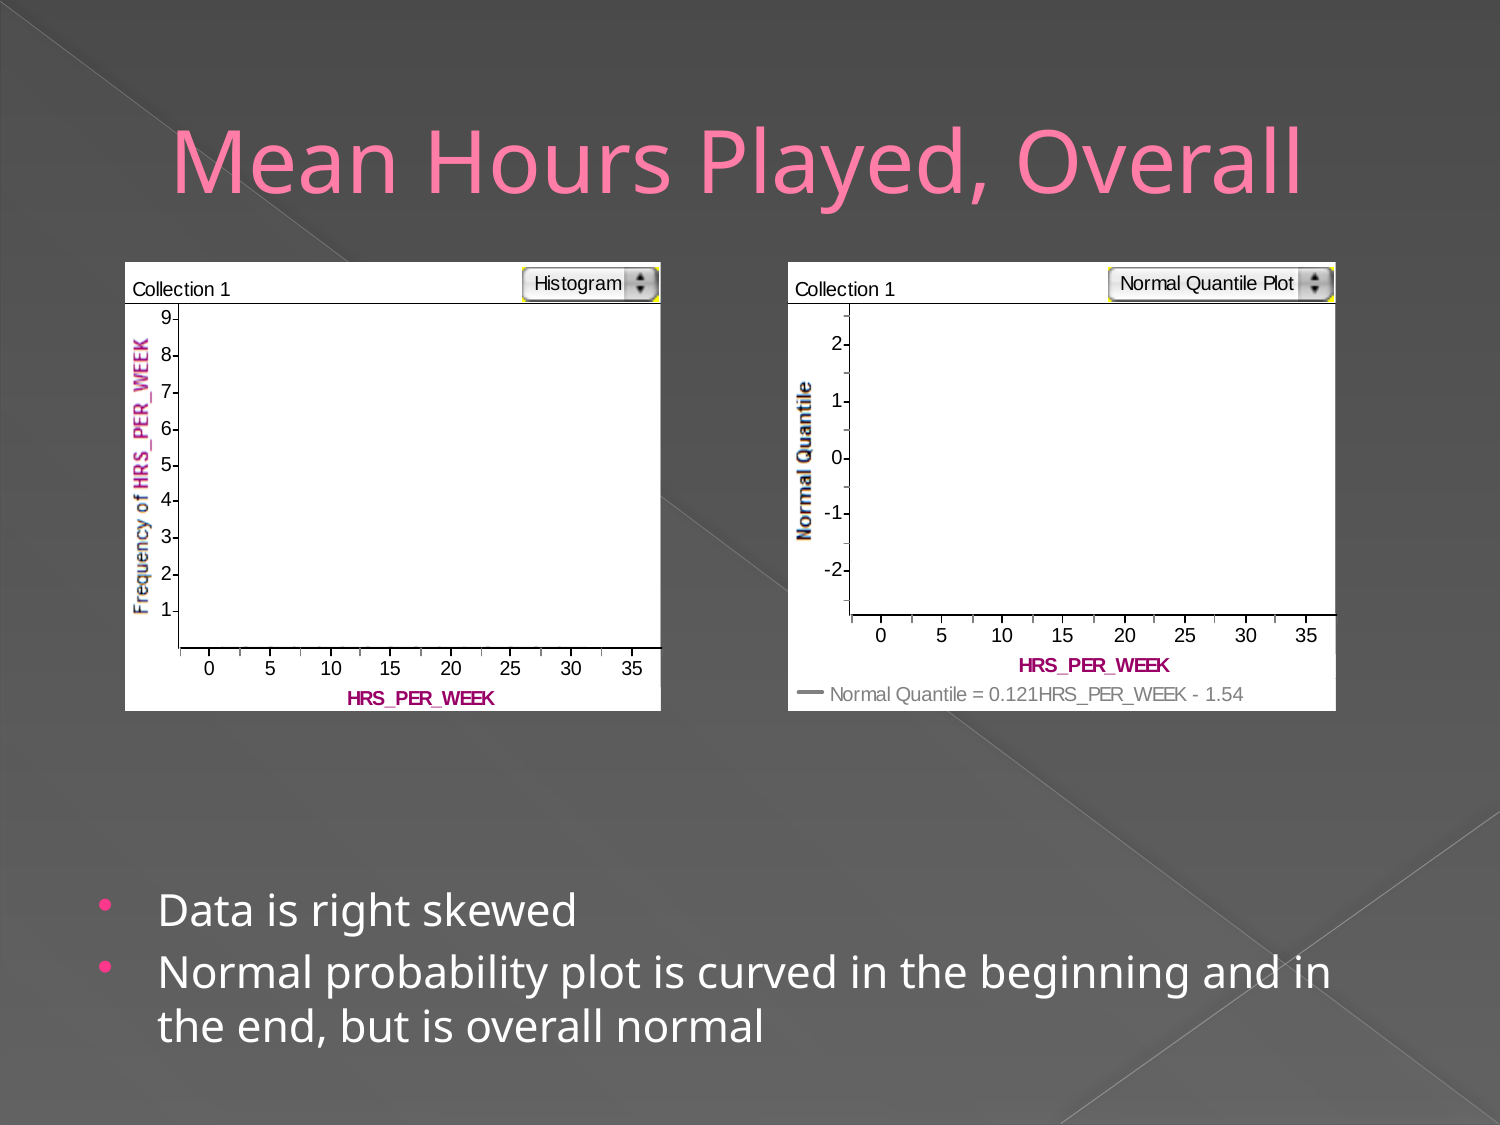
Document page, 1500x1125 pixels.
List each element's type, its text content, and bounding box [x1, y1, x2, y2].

list Data is right skewed Normal probability plot is curved in the beginning and in the end, but is overall normal [75, 875, 1413, 1059]
picture [124, 262, 663, 713]
title Mean Hours Played, Overall [75, 43, 1425, 274]
picture [787, 262, 1338, 713]
